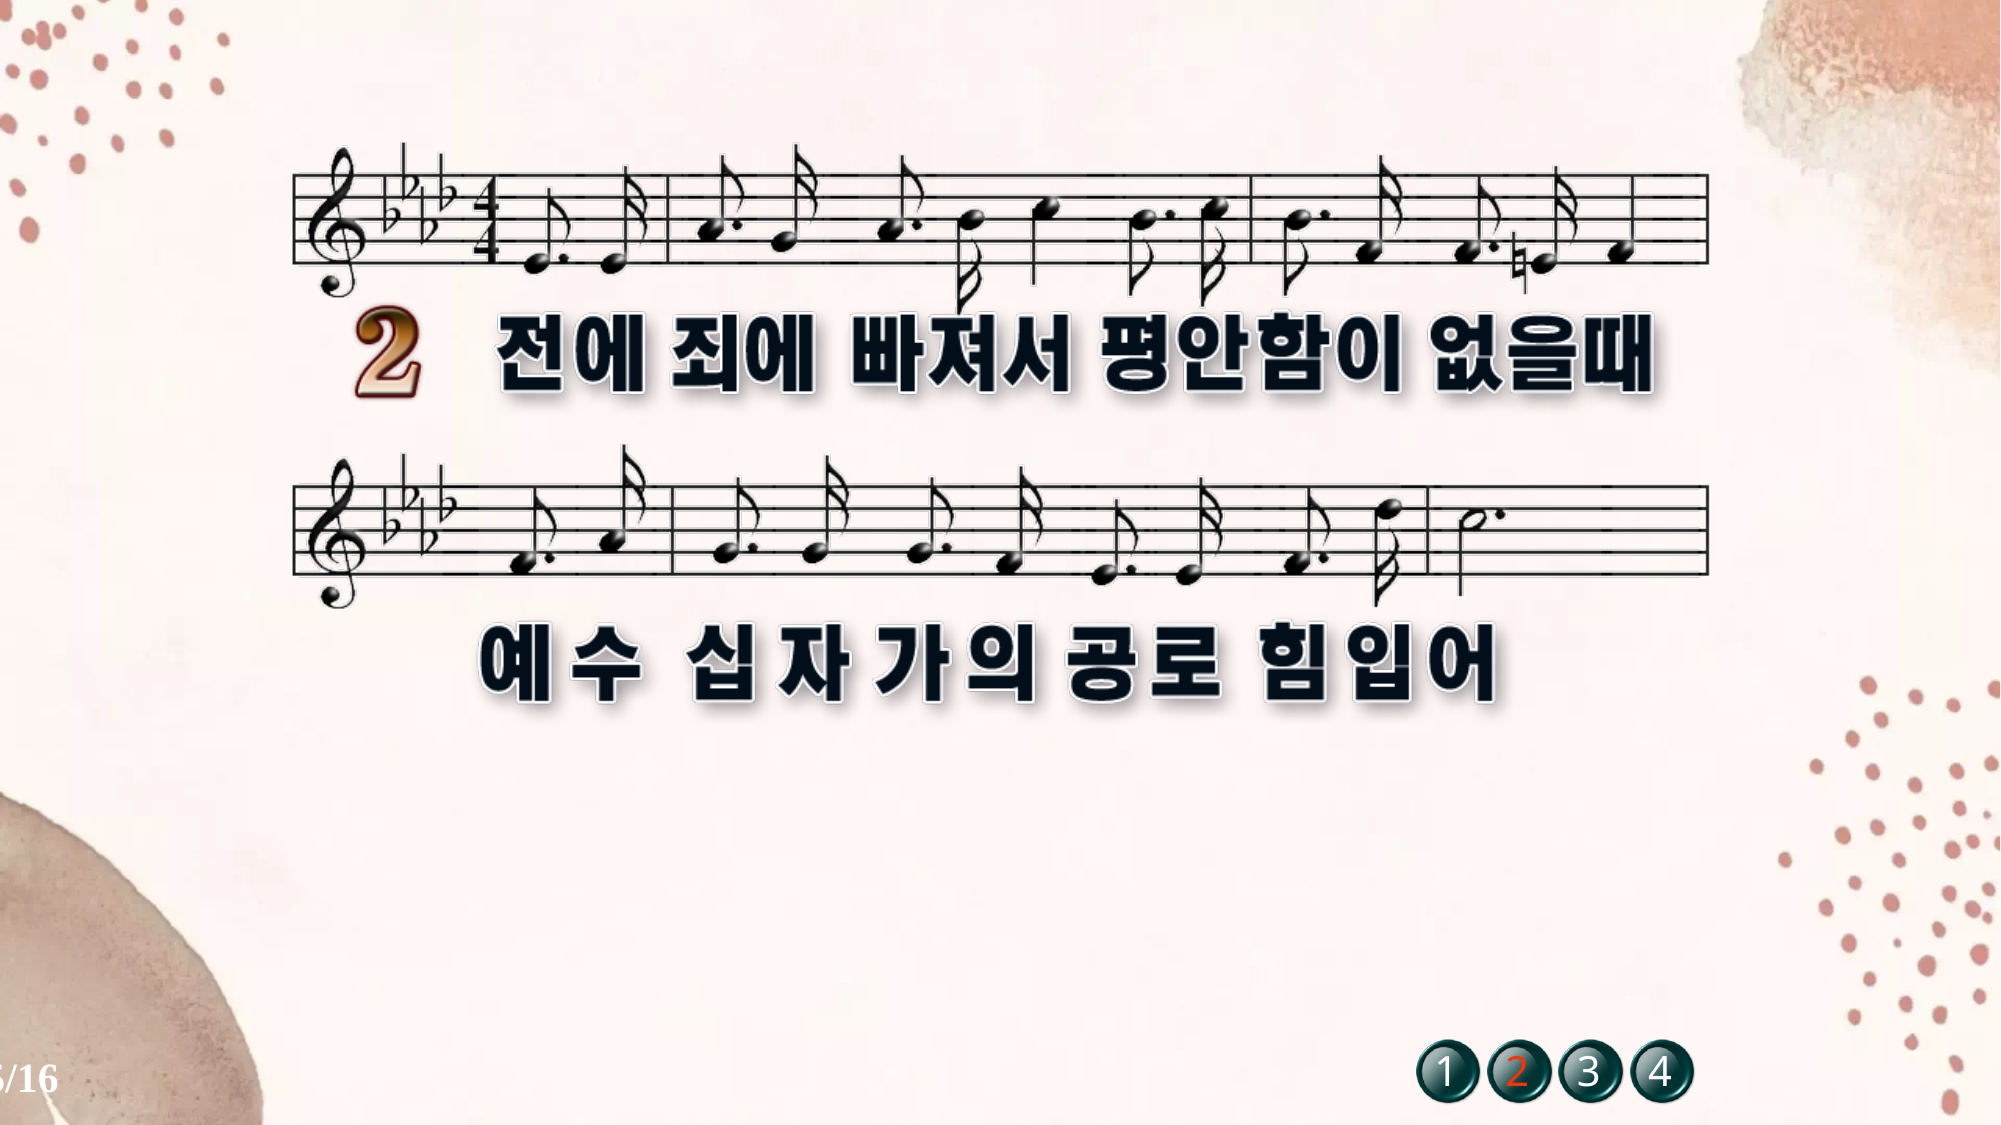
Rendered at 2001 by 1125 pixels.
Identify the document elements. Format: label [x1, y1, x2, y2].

text_box [1555, 1035, 1626, 1106]
text_box [1627, 1035, 1697, 1106]
picture [0, 0, 2001, 1125]
text_box [1484, 1035, 1555, 1106]
text_box [1413, 1035, 1484, 1106]
